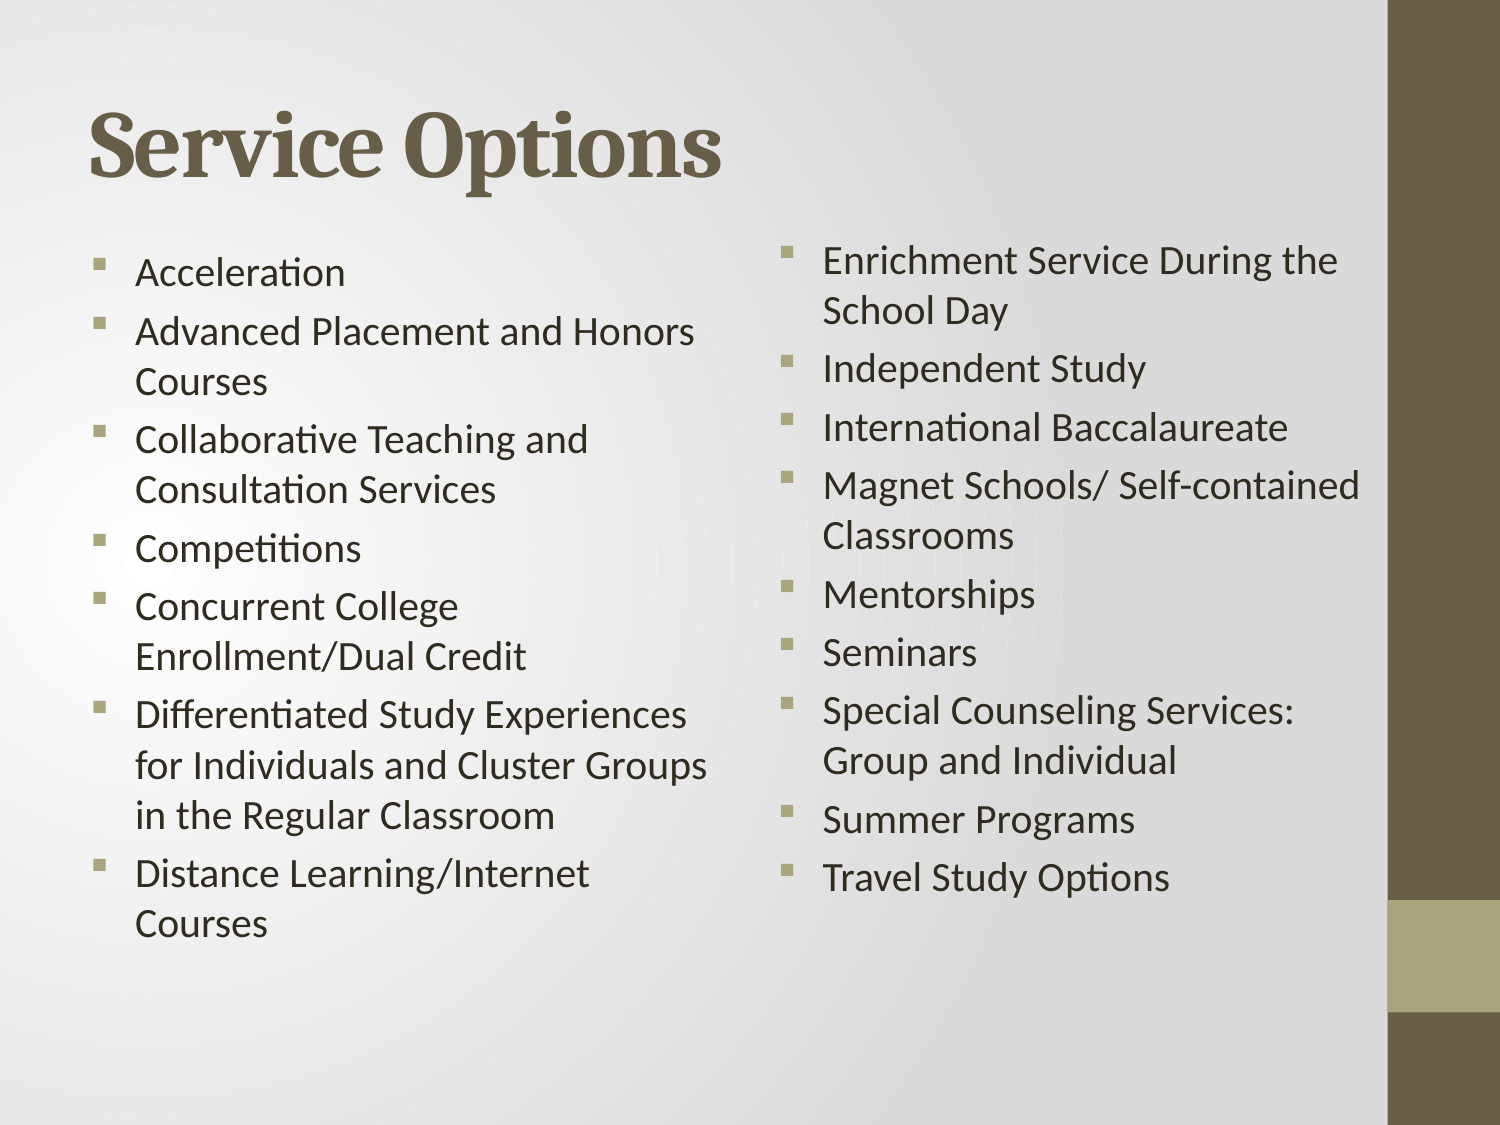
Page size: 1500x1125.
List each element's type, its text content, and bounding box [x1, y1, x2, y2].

list Acceleration Advanced Placement and Honors Courses Collaborative Teaching and Consultation Services Competitions Concurrent College Enrollment/Dual Credit Differentiated Study Experiences for Individuals and Cluster Groups in the Regular Classroom Distance Learning/Internet Courses [75, 237, 738, 1006]
title Service Options [75, 45, 1325, 233]
list Enrichment Service During the School Day Independent Study International Baccalaureate Magnet Schools/ Self-contained Classrooms Mentorships Seminars Special Counseling Services: Group and Individual Summer Programs Travel Study Options [762, 224, 1425, 1006]
